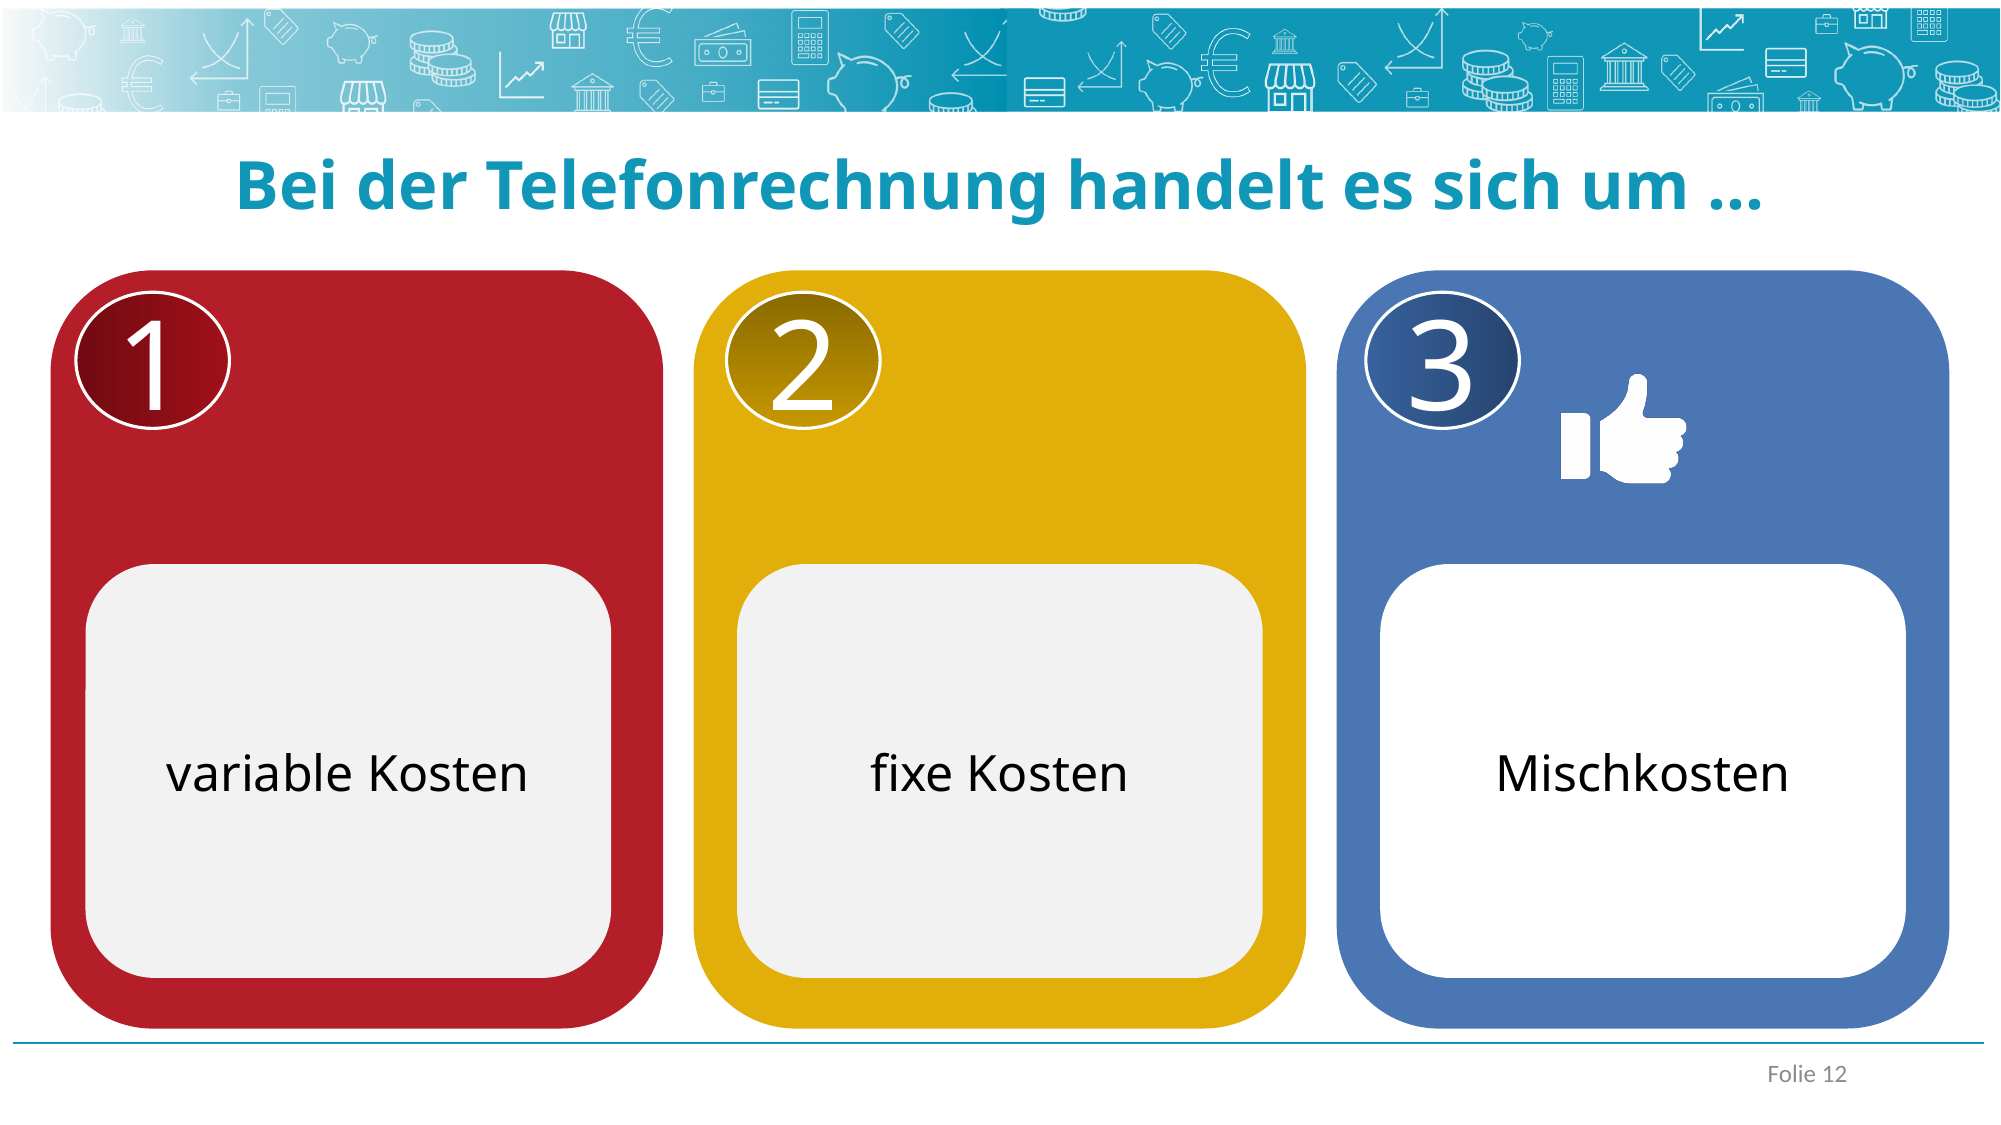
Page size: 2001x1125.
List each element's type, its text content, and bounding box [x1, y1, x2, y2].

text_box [693, 270, 1307, 1029]
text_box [1336, 270, 1950, 1029]
picture [970, 99, 974, 109]
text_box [50, 270, 664, 1029]
title Bei der Telefonrechnung handelt es sich um … [0, 119, 2000, 257]
picture [1, 8, 964, 112]
picture [1006, 8, 2001, 112]
picture [1548, 353, 1699, 504]
slide_number Folie 12 [1412, 1042, 1863, 1103]
